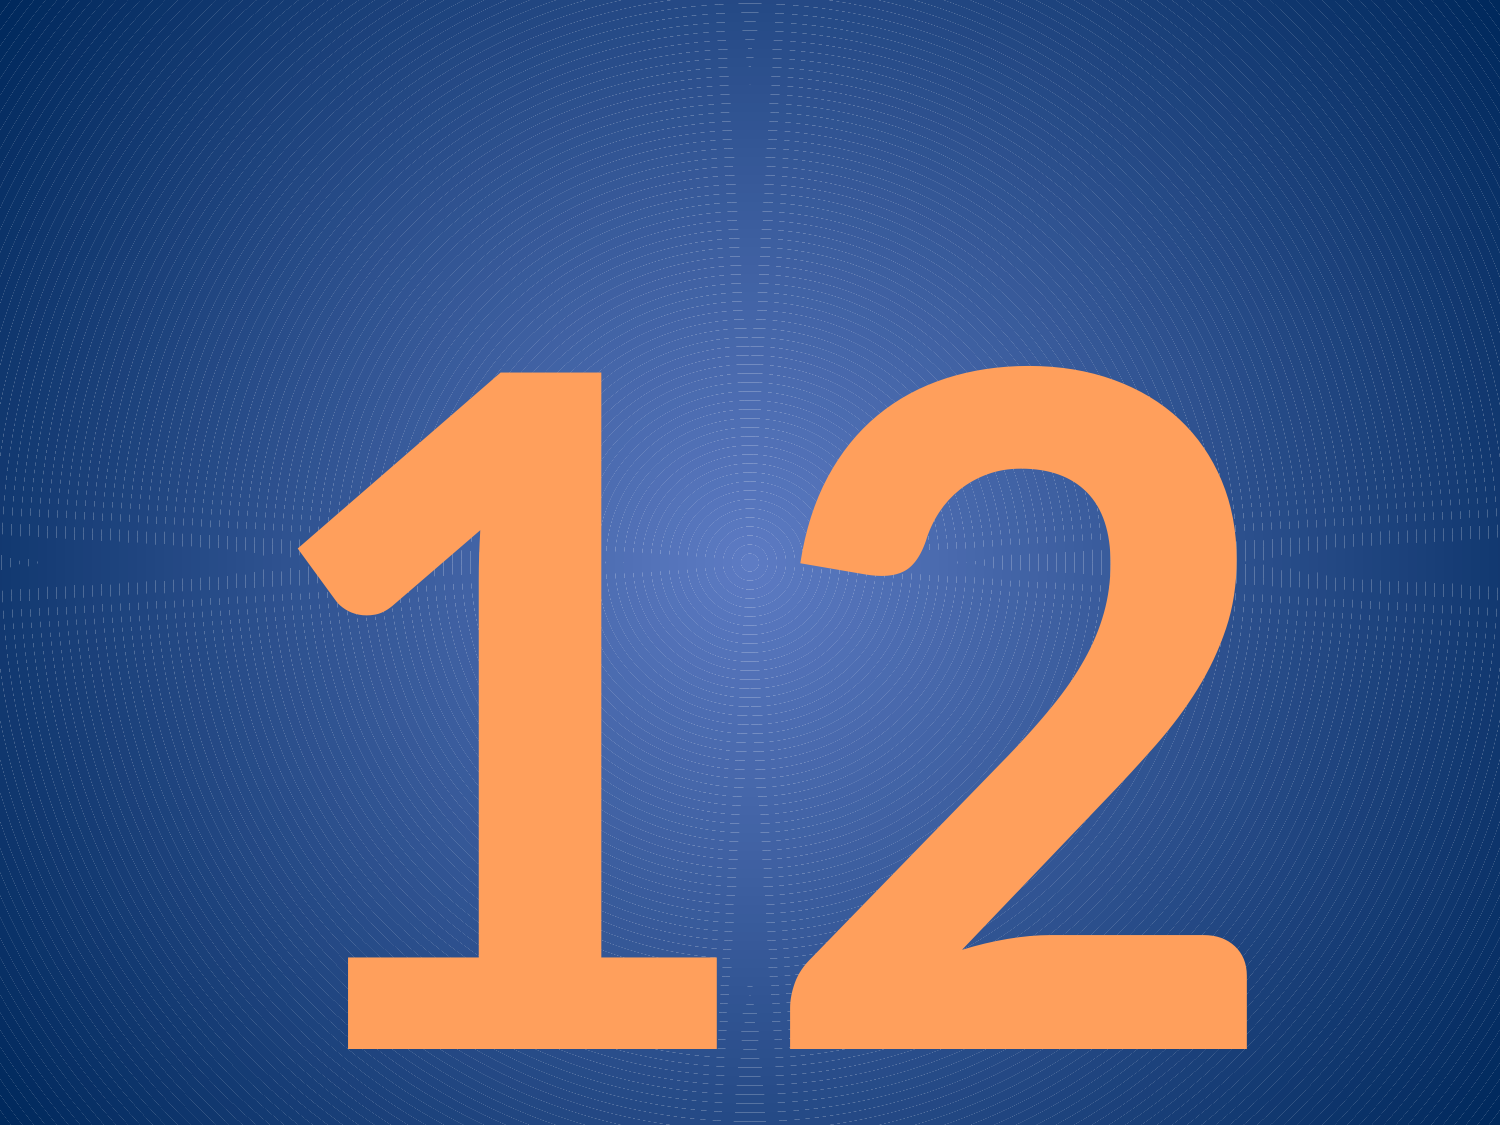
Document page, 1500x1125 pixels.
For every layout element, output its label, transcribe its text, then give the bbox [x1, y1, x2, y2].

text_box 12 [213, 0, 1300, 1125]
